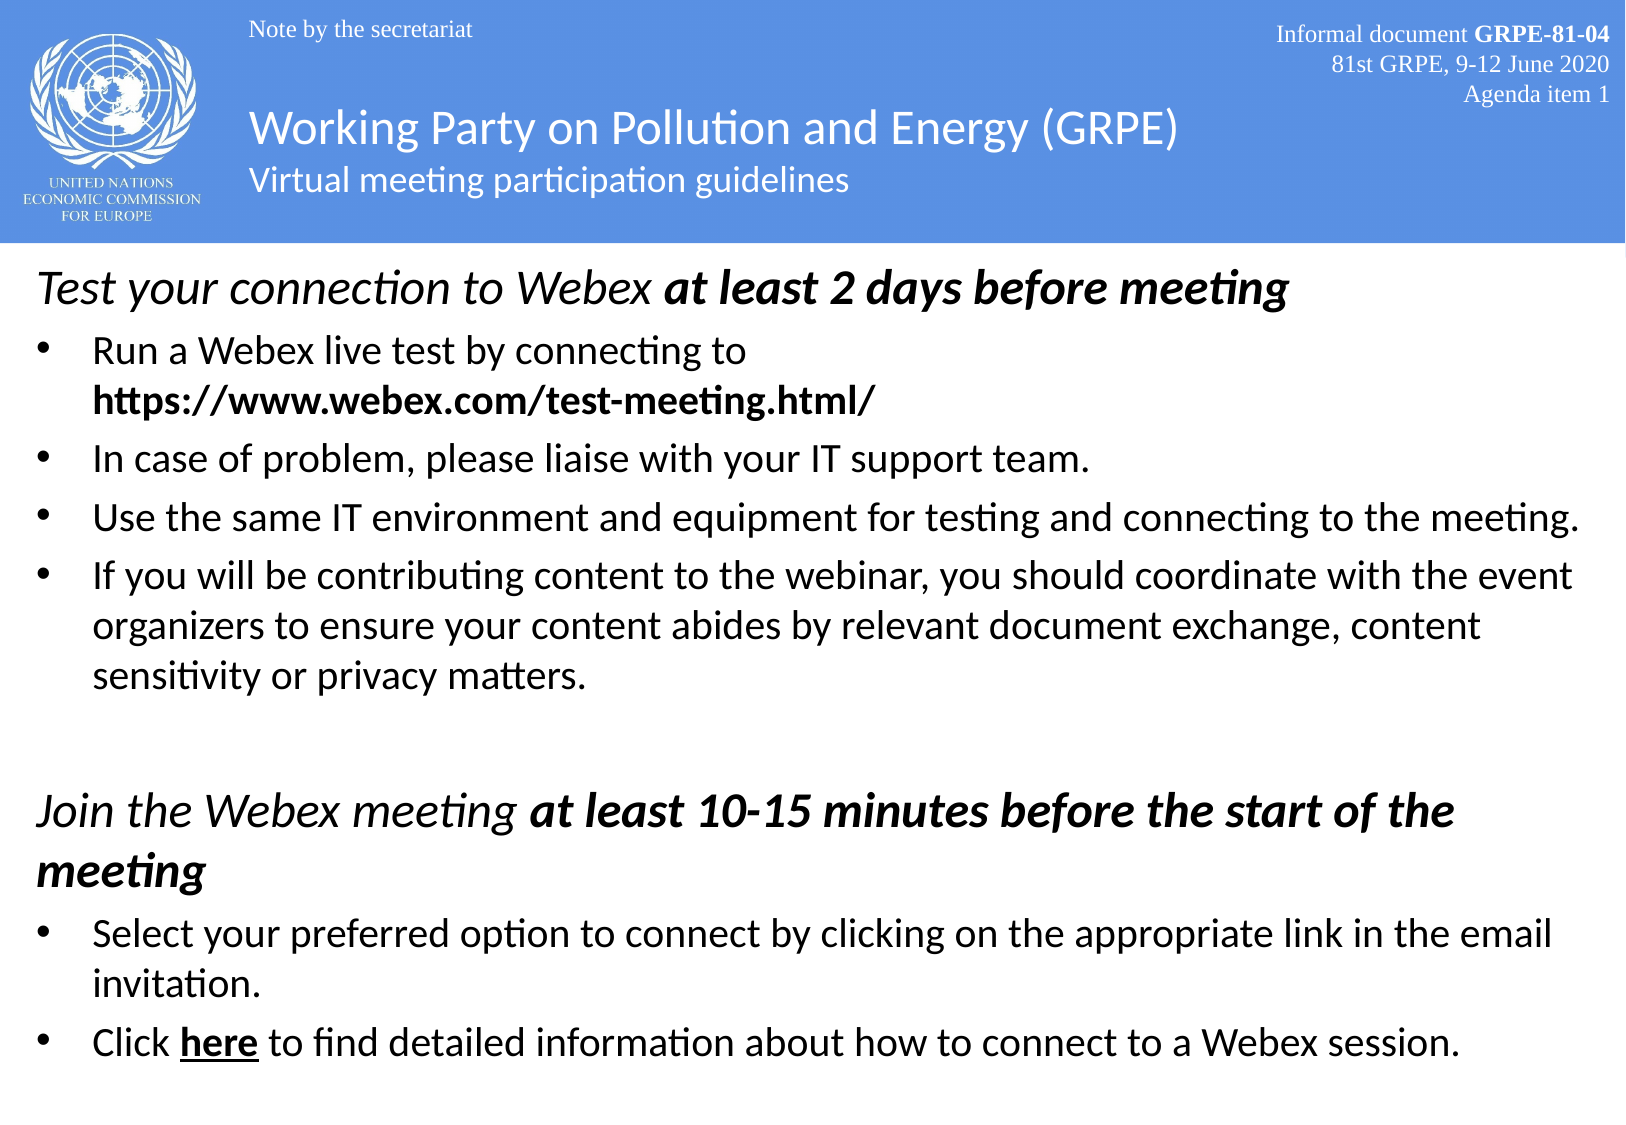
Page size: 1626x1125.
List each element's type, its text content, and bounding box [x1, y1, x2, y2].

title Working Party on Pollution and Energy (GRPE) Virtual meeting participation guidelines [234, 48, 1593, 246]
picture [0, 0, 1626, 1125]
text_box Note by the secretariat [233, 4, 697, 50]
text_box Informal document GRPE-81-04 81st GRPE, 9-12 June 2020 Agenda item 1 [1073, 10, 1625, 115]
list Test your connection to Webex at least 2 days before meeting Run a Webex live test by connecting to https://www.webex.com/test-meeting.html/ In case of problem, please liaise with your IT support team. Use the same IT environment and equipment for testing and connecting to the meeting. If you will be contributing content to the webinar, you should coordinate with the event organizers to ensure your content abides by relevant document exchange, content sensitivity or privacy matters. Join the Webex meeting at least 10-15 minutes before the start of the meeting Select your preferred option to connect by clicking on the appropriate link in the email invitation. Click here to find detailed information about how to connect to a Webex session. [21, 246, 1625, 1121]
